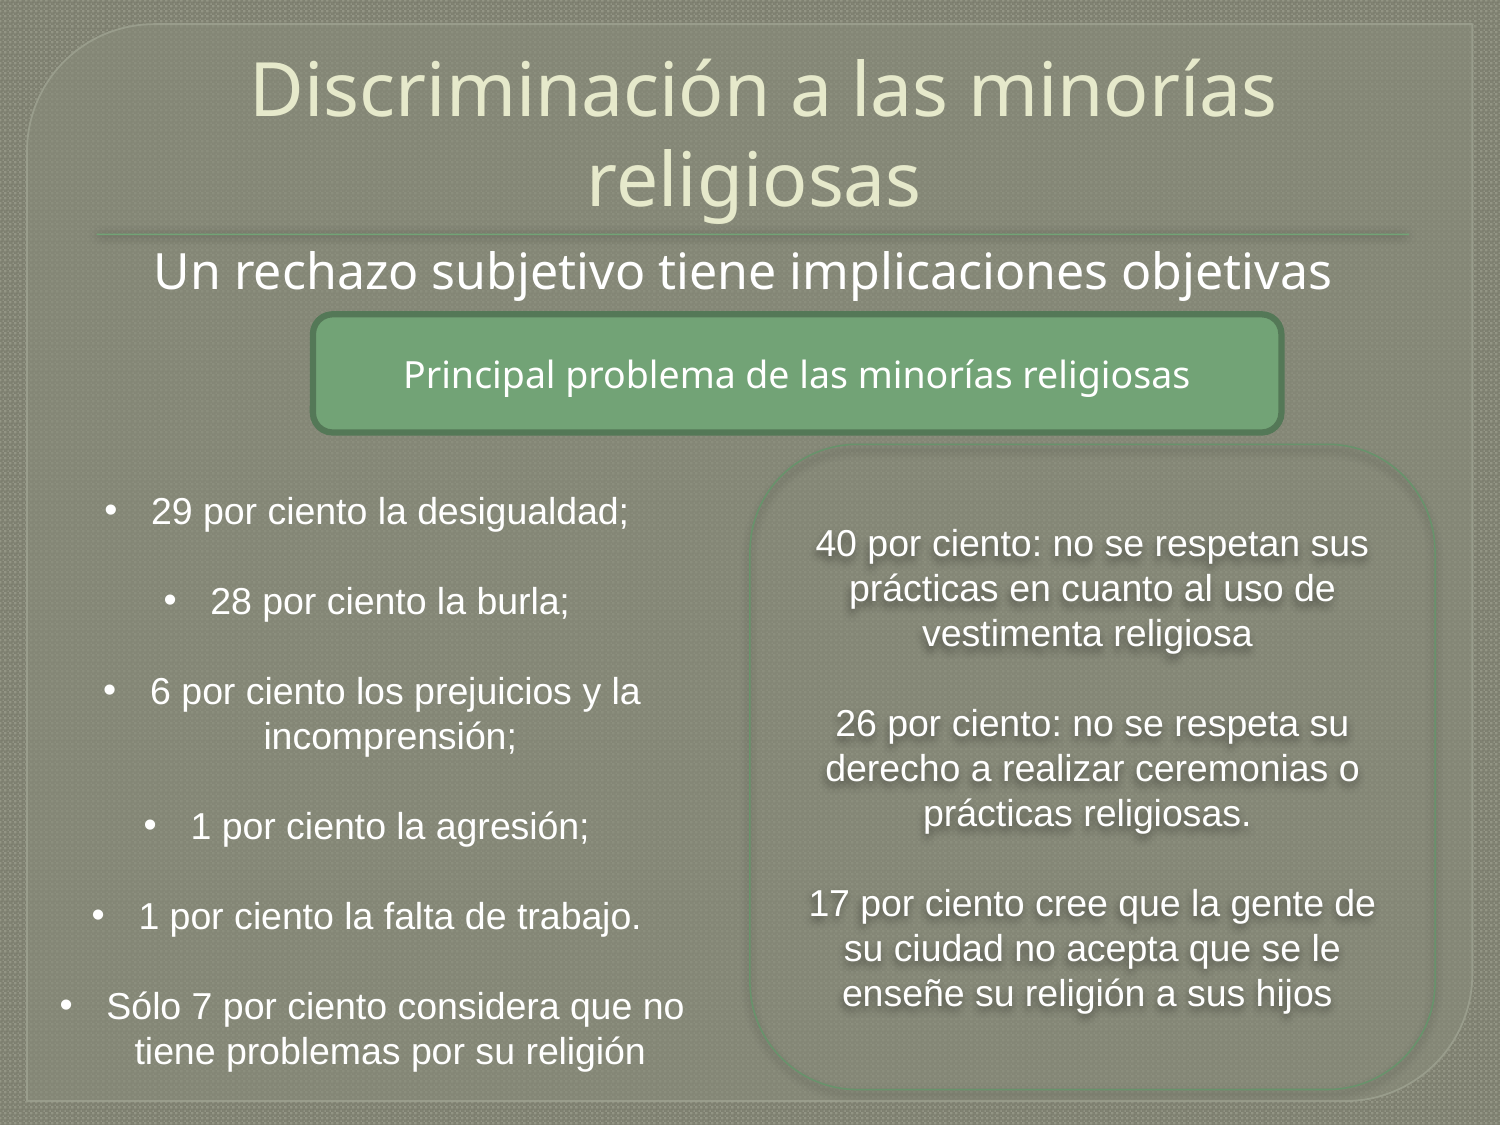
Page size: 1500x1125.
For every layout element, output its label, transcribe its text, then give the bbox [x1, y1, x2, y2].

text_box 40 por ciento: no se respetan sus prácticas en cuanto al uso de vestimenta religiosa 26 por ciento: no se respeta su derecho a realizar ceremonias o prácticas religiosas. 17 por ciento cree que la gente de su ciudad no acepta que se le enseñe su religión a sus hijos [749, 443, 1436, 1091]
list Un rechazo subjetivo tiene implicaciones objetivas [75, 231, 1425, 1083]
text_box Principal problema de las minorías religiosas [309, 311, 1285, 436]
text_box 29 por ciento la desigualdad; 28 por ciento la burla; 6 por ciento los prejuicios y la incomprensión; 1 por ciento la agresión; 1 por ciento la falta de trabajo. Sólo 7 por ciento considera que no tiene problemas por su religión [41, 479, 703, 1080]
title Discriminación a las minorías religiosas [75, 41, 1425, 230]
